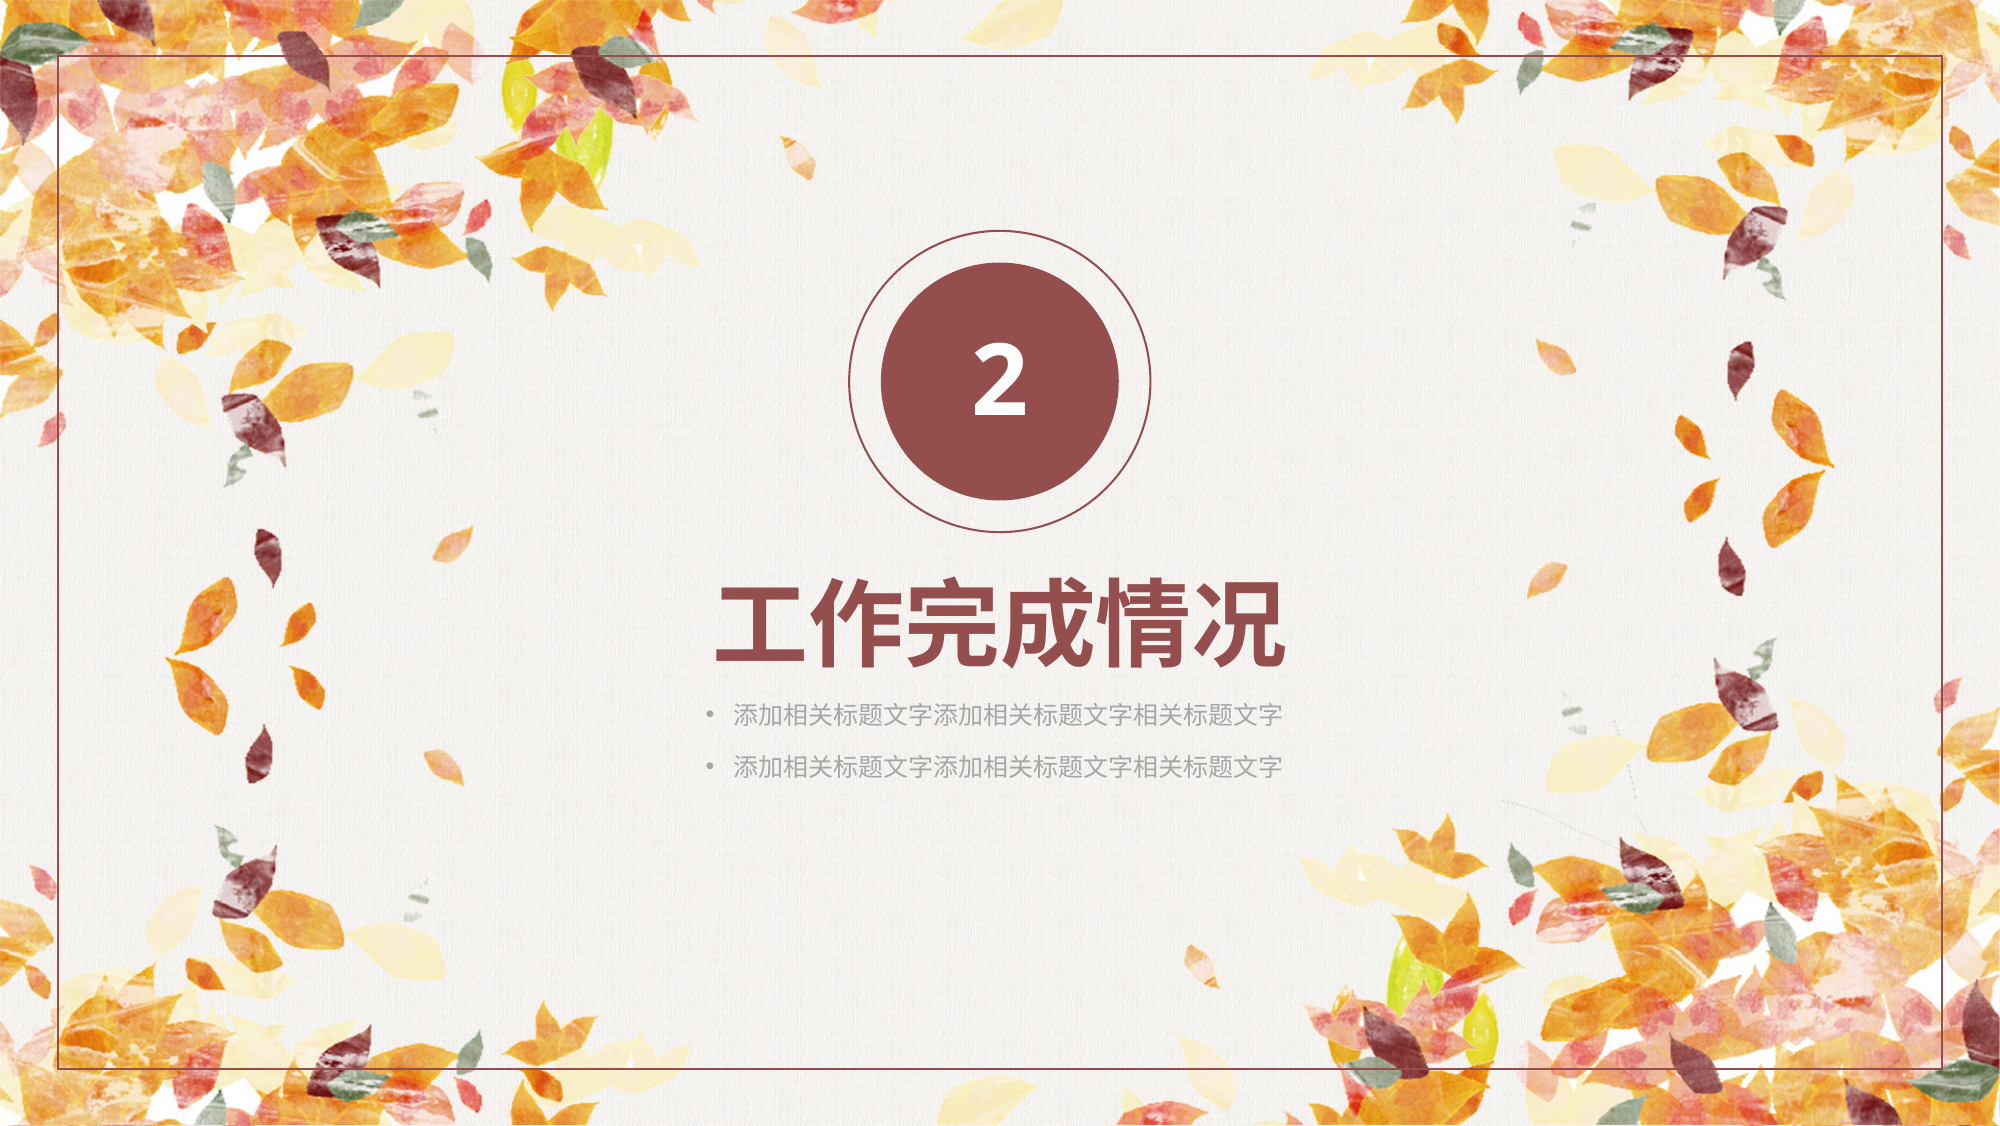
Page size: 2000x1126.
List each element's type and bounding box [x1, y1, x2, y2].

picture [0, 0, 2000, 1126]
text_box [849, 230, 1151, 533]
